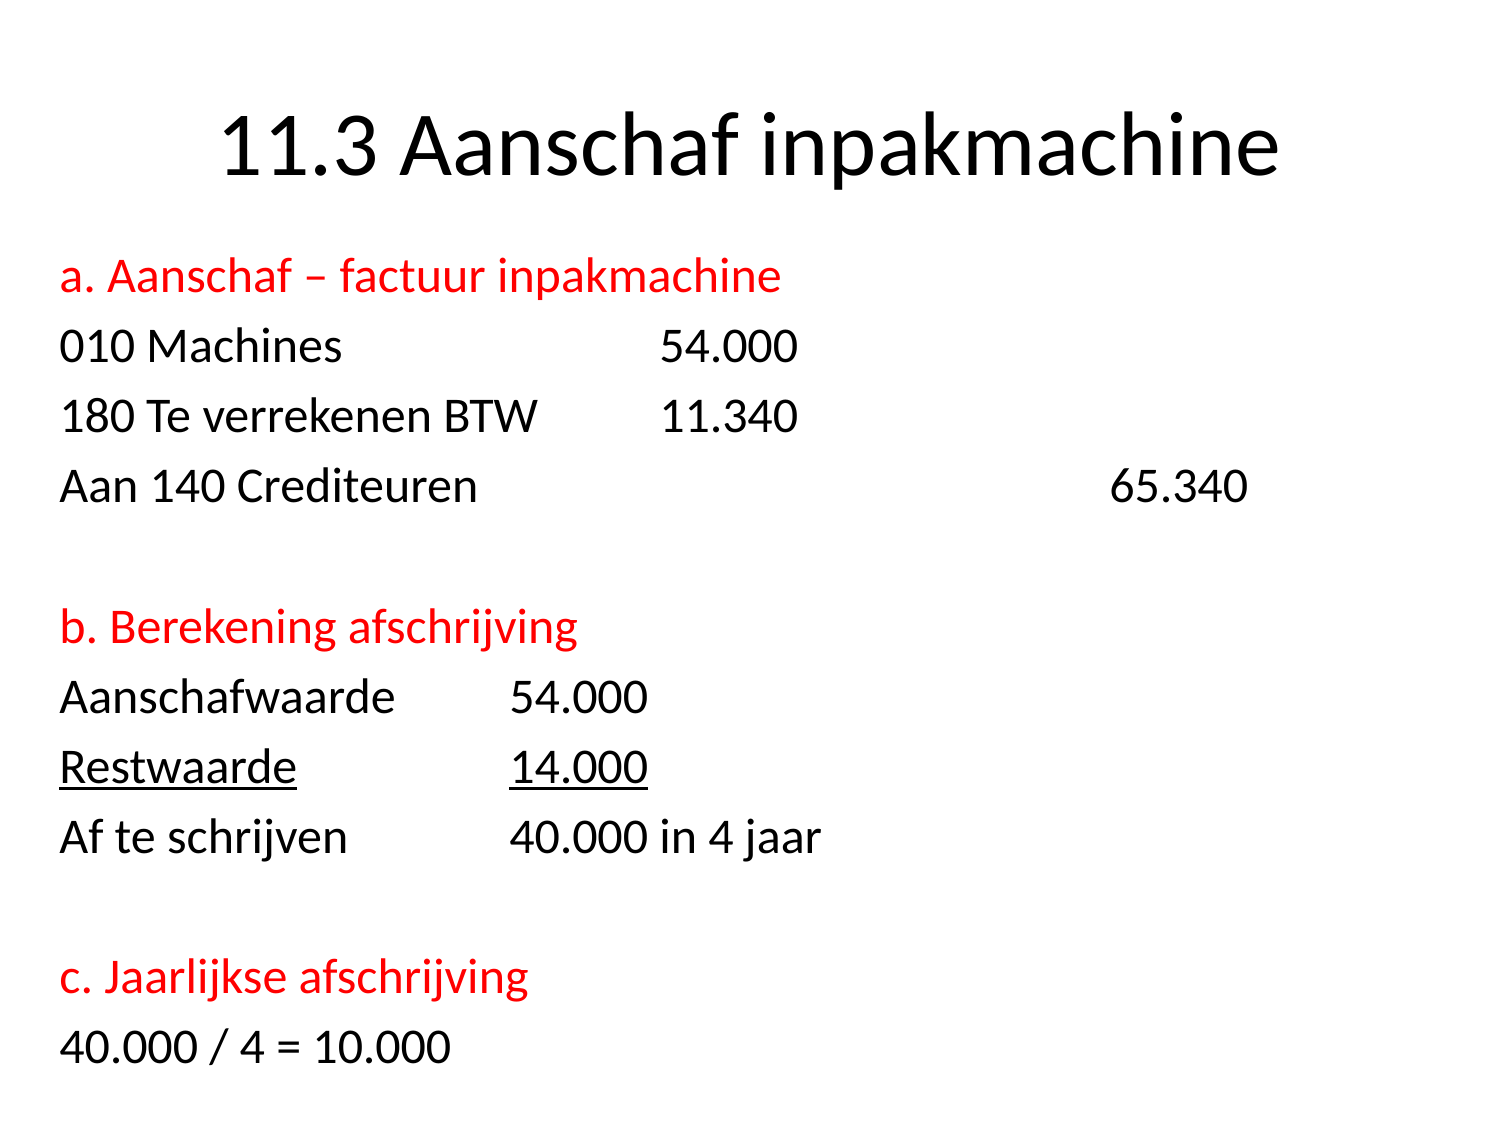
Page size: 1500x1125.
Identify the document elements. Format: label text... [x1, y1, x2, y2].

title 11.3 Aanschaf inpakmachine [75, 45, 1425, 233]
text_box b. Berekening afschrijving Aanschafwaarde 54.000 Restwaarde 14.000 Af te schrijven 40.000 in 4 jaar c. Jaarlijkse afschrijving 40.000 / 4 = 10.000 [44, 586, 1428, 1094]
list a. Aanschaf – factuur inpakmachine 010 Machines 54.000 180 Te verrekenen BTW 11.340 Aan 140 Crediteuren 65.340 [44, 235, 1428, 551]
